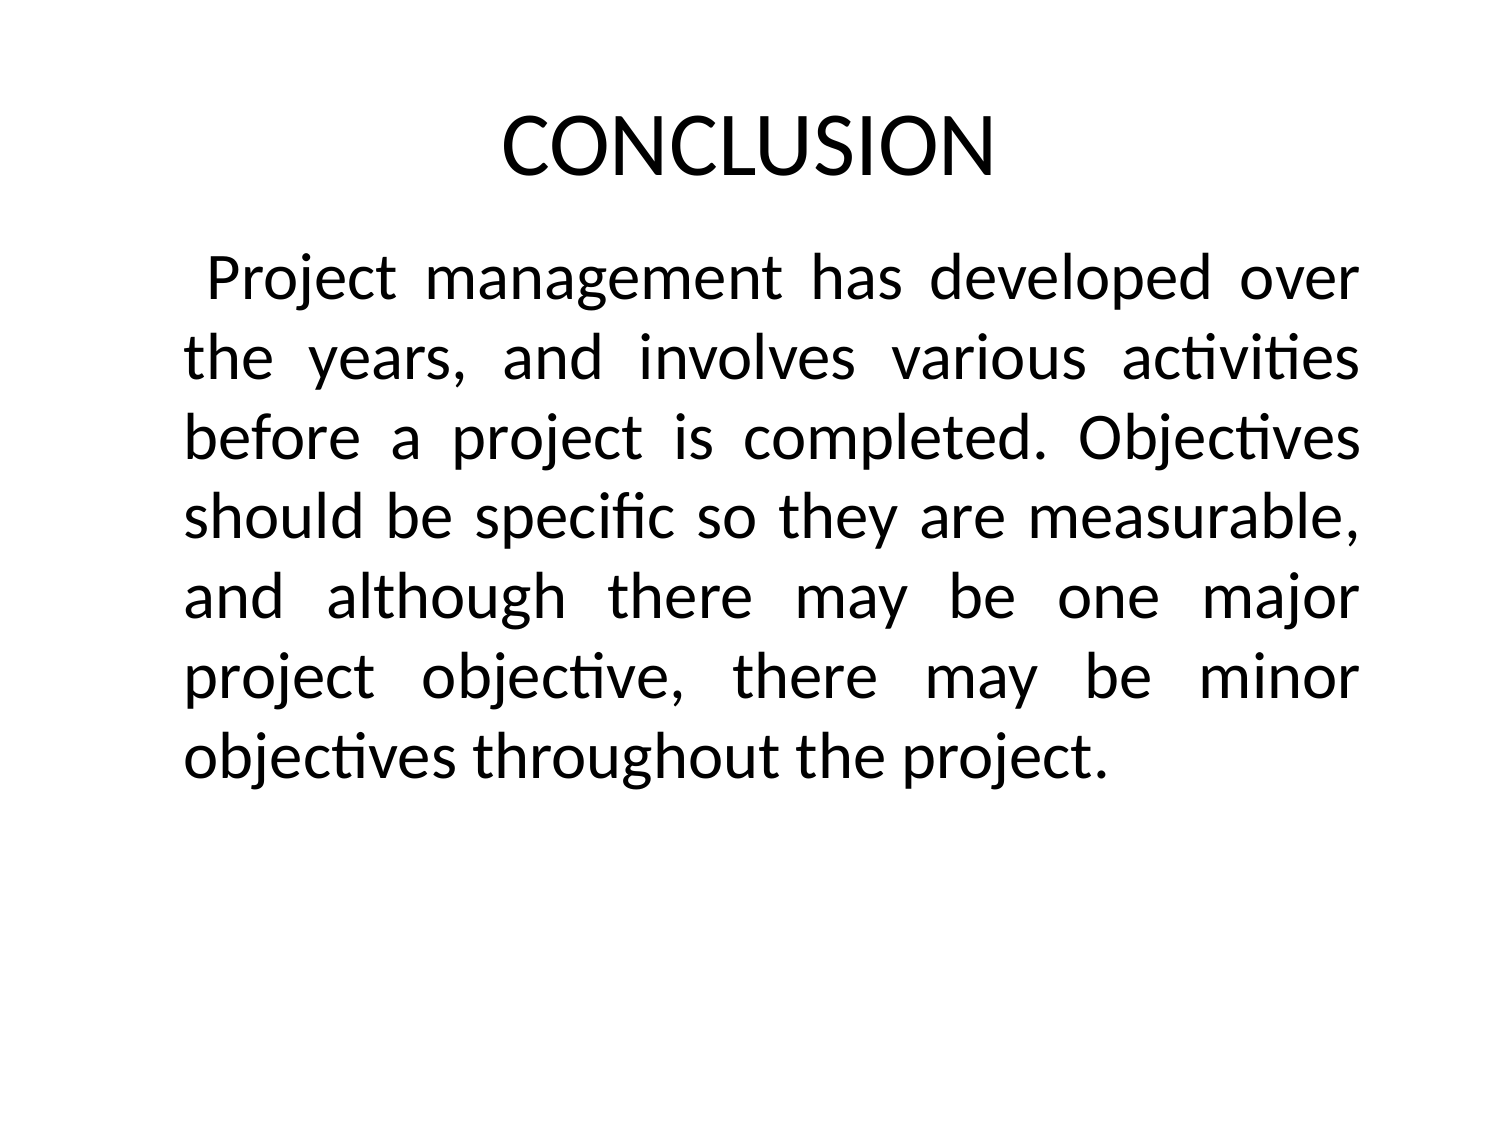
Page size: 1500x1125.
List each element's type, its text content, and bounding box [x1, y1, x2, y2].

title CONCLUSION [75, 45, 1425, 233]
list Project management has developed over the years, and involves various activities before a project is completed. Objectives should be specific so they are measurable, and although there may be one major project objective, there may be minor objectives throughout the project. [112, 224, 1377, 1013]
